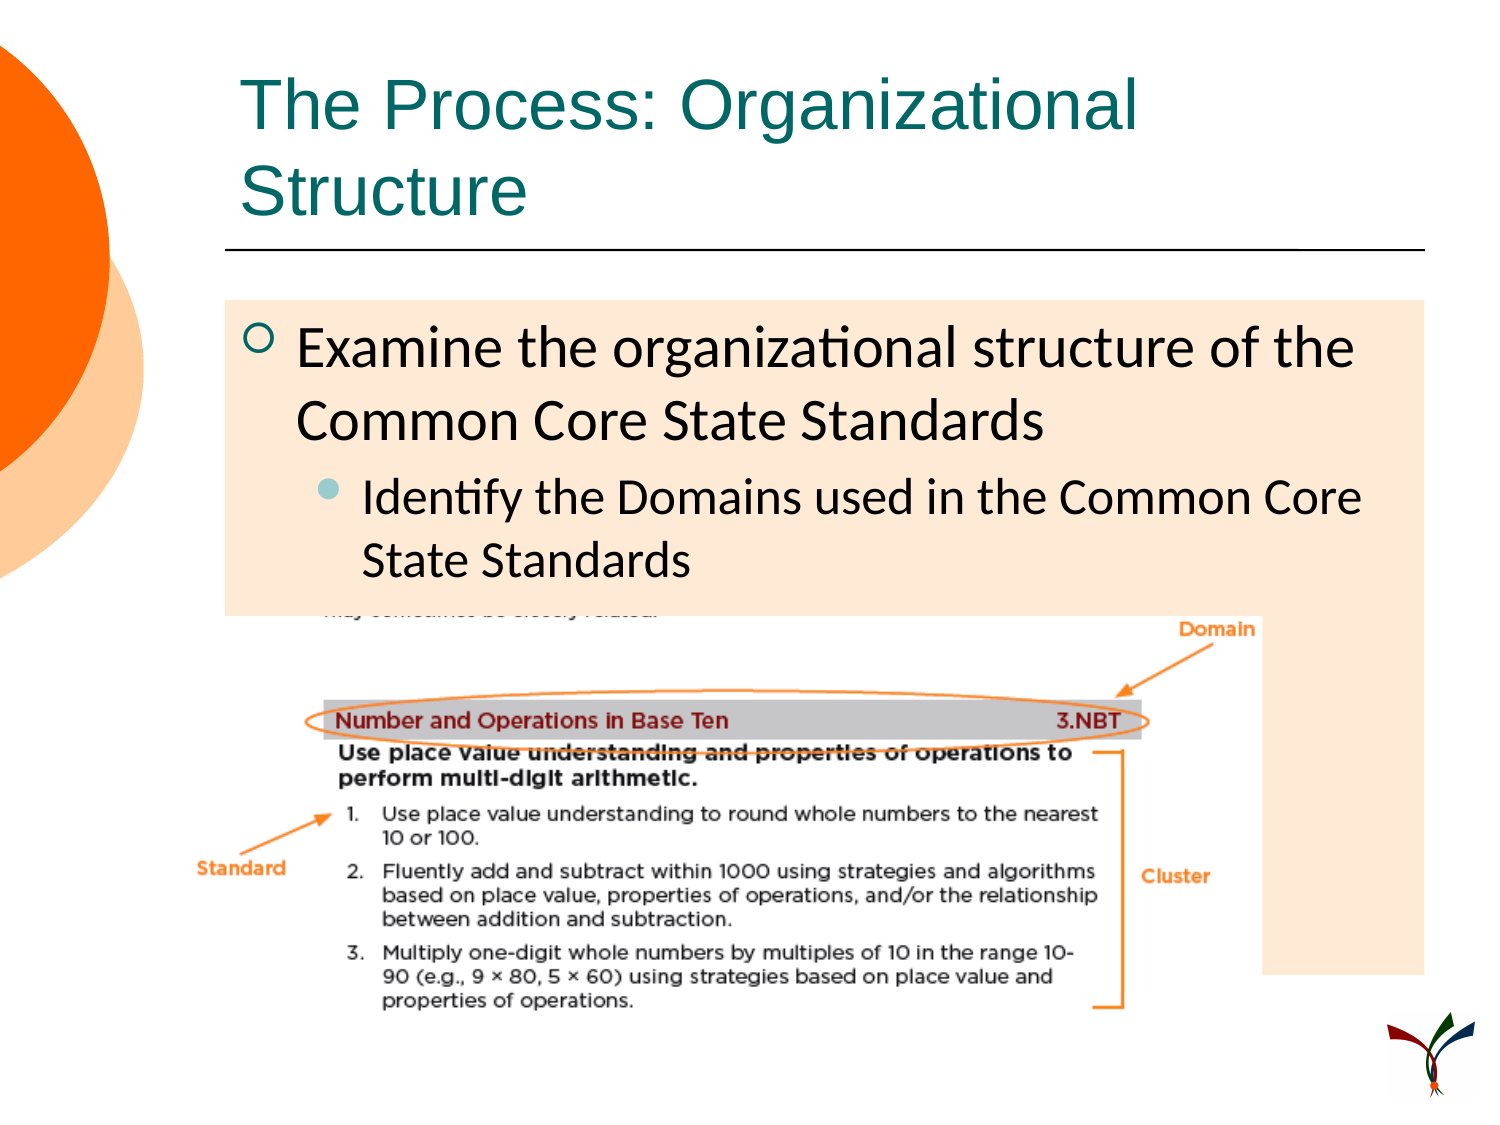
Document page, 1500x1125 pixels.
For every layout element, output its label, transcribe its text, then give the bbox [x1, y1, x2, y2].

picture [187, 616, 1263, 1038]
title The Process: Organizational Structure [224, 49, 1425, 238]
picture [1387, 1012, 1475, 1098]
list Examine the organizational structure of the Common Core State Standards Identify the Domains used in the Common Core State Standards [224, 299, 1425, 976]
